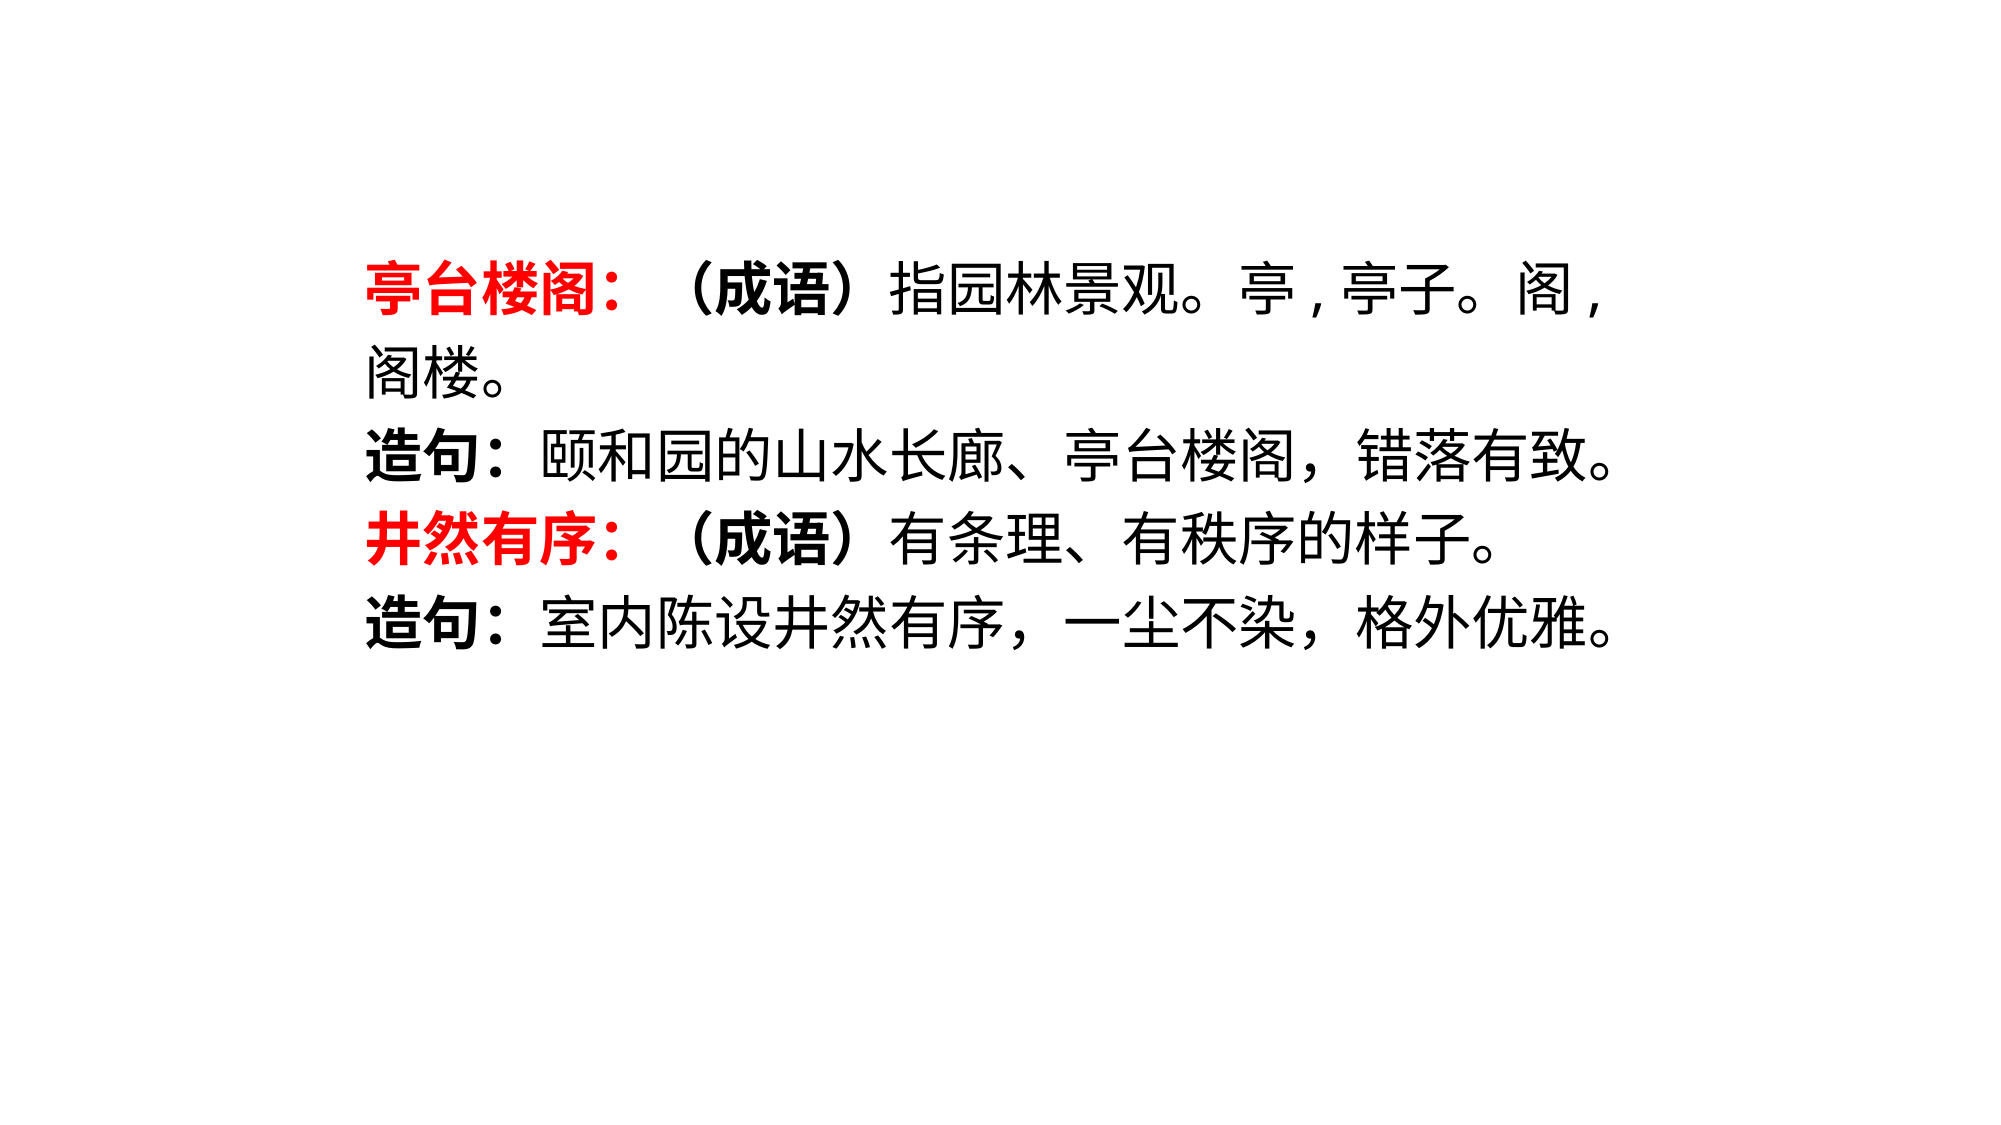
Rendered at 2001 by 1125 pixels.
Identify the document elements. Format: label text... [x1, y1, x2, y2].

text_box 亭台楼阁：（成语）指园林景观。亭,亭子。阁,阁楼。 造句：颐和园的山水长廊、亭台楼阁，错落有致。 井然有序：（成语）有条理、有秩序的样子。 造句：室内陈设井然有序，一尘不染，格外优雅。 [350, 231, 1677, 664]
